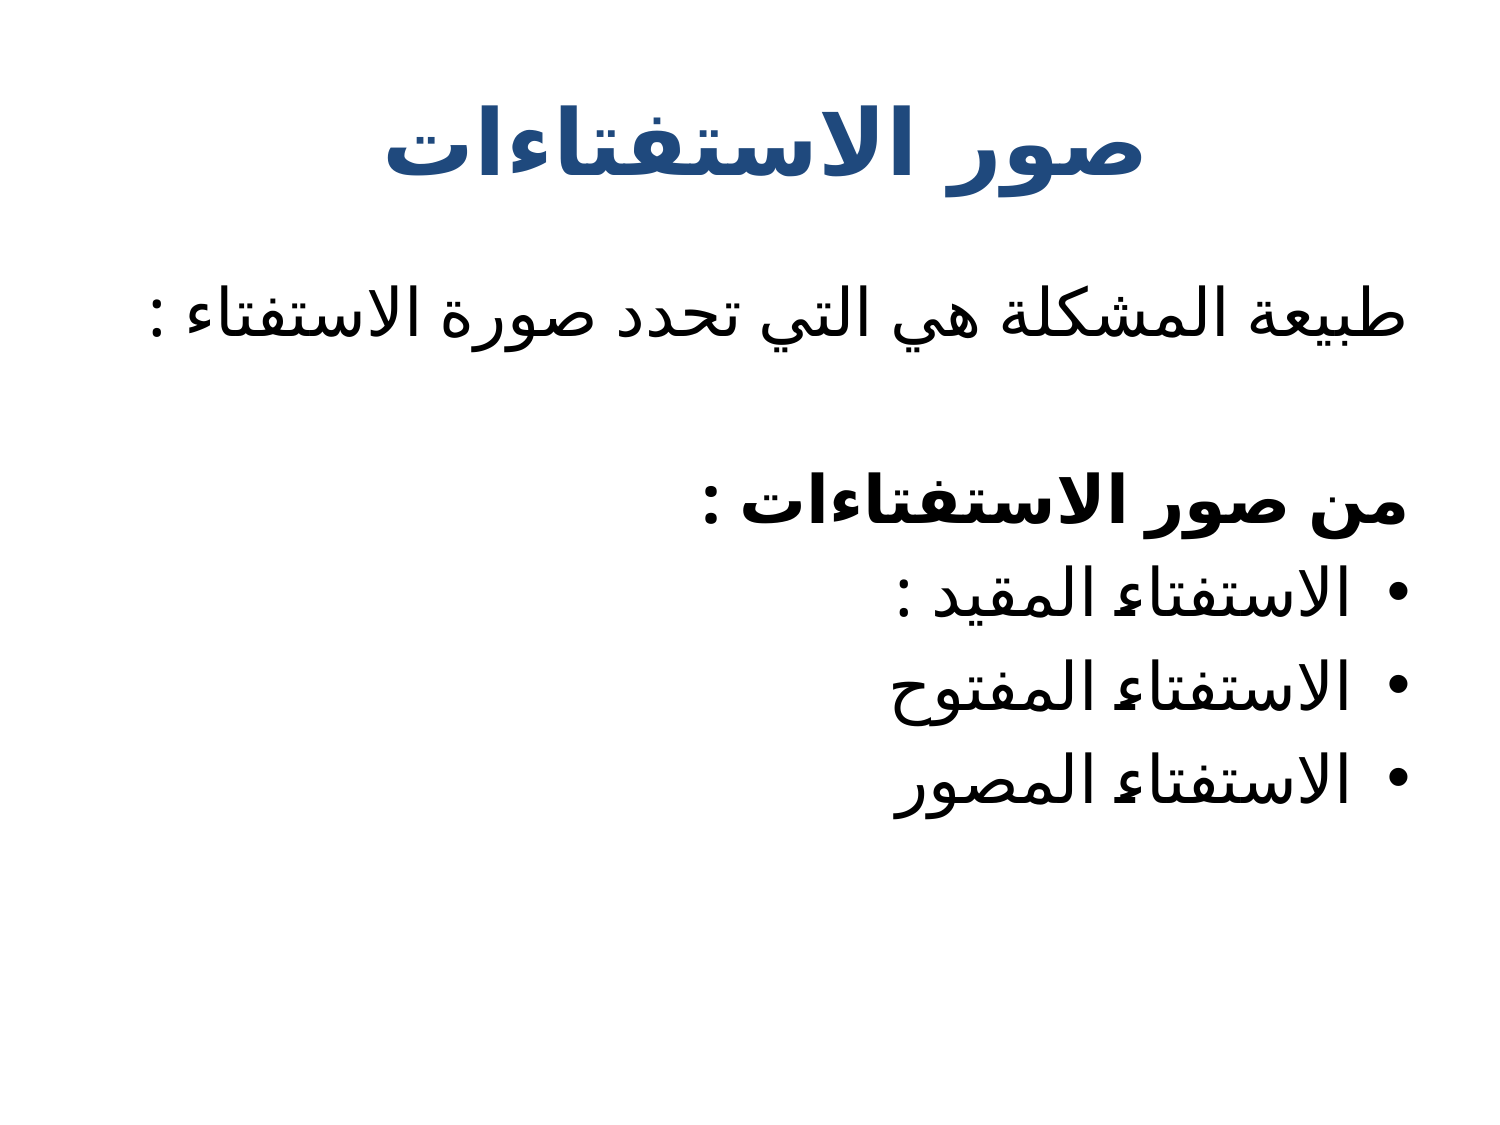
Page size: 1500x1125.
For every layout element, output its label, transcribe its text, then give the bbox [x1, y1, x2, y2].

list طبيعة المشكلة هي التي تحدد صورة الاستفتاء : من صور الاستفتاءات : الاستفتاء المقيد : الاستفتاء المفتوح الاستفتاء المصور [75, 262, 1425, 1005]
title صور الاستفتاءات [75, 45, 1425, 233]
